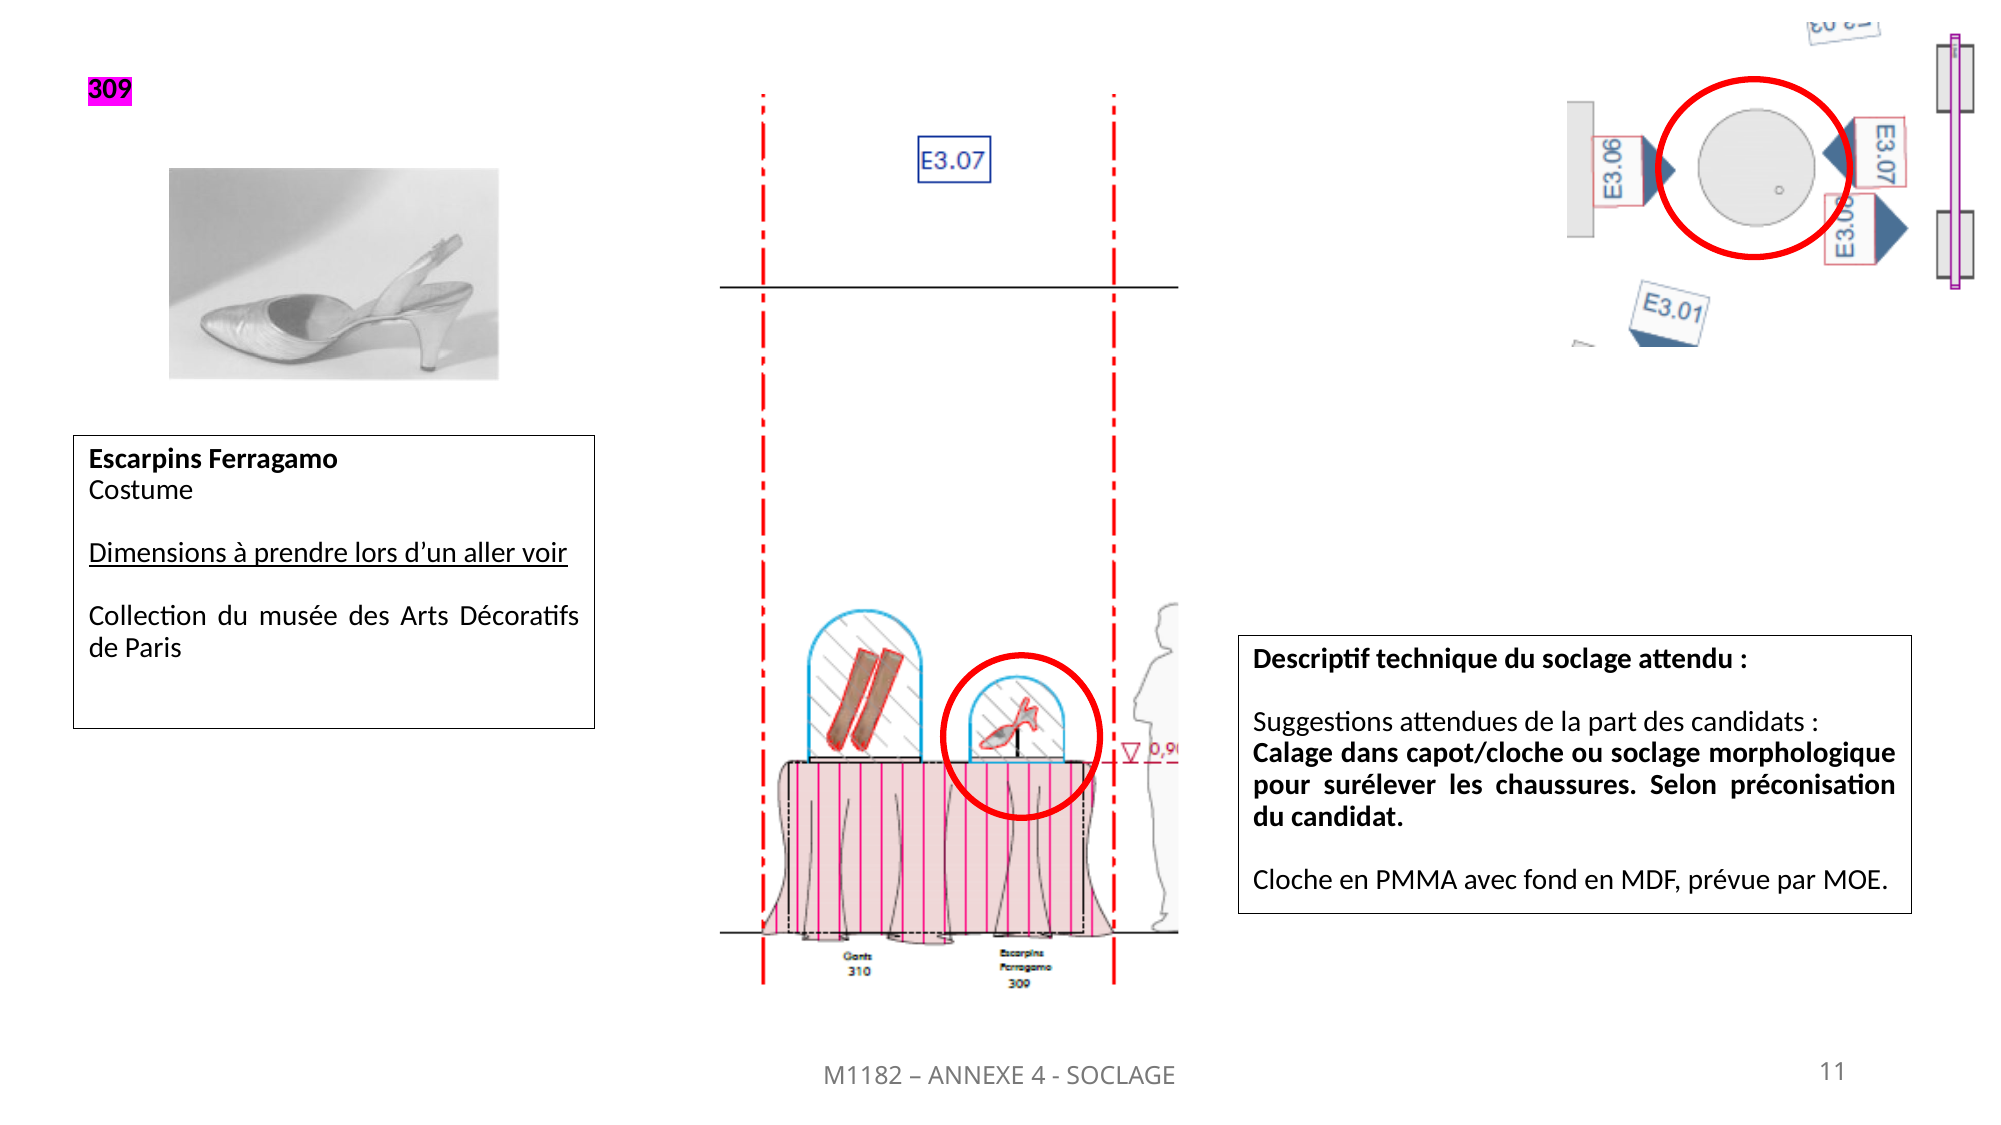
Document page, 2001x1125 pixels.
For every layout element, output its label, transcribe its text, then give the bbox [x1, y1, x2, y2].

picture [169, 167, 501, 381]
text_box 309 [72, 65, 170, 126]
picture [1567, 21, 1986, 347]
text_box Escarpins Ferragamo Costume Dimensions à prendre lors d’un aller voir Collection du musée des Arts Décoratifs de Paris [73, 435, 595, 729]
picture [719, 92, 1179, 1033]
footer M1182 – ANNEXE 4 - SOCLAGE [662, 1044, 1338, 1105]
text_box Descriptif technique du soclage attendu : Suggestions attendues de la part des candidats : Calage dans capot/cloche ou soclage morphologique pour surélever les chaussures. Selon préconisation du candidat. Cloche en PMMA avec fond en MDF, prévue par MOE. [1238, 635, 1912, 914]
slide_number 11 [1412, 1042, 1863, 1103]
